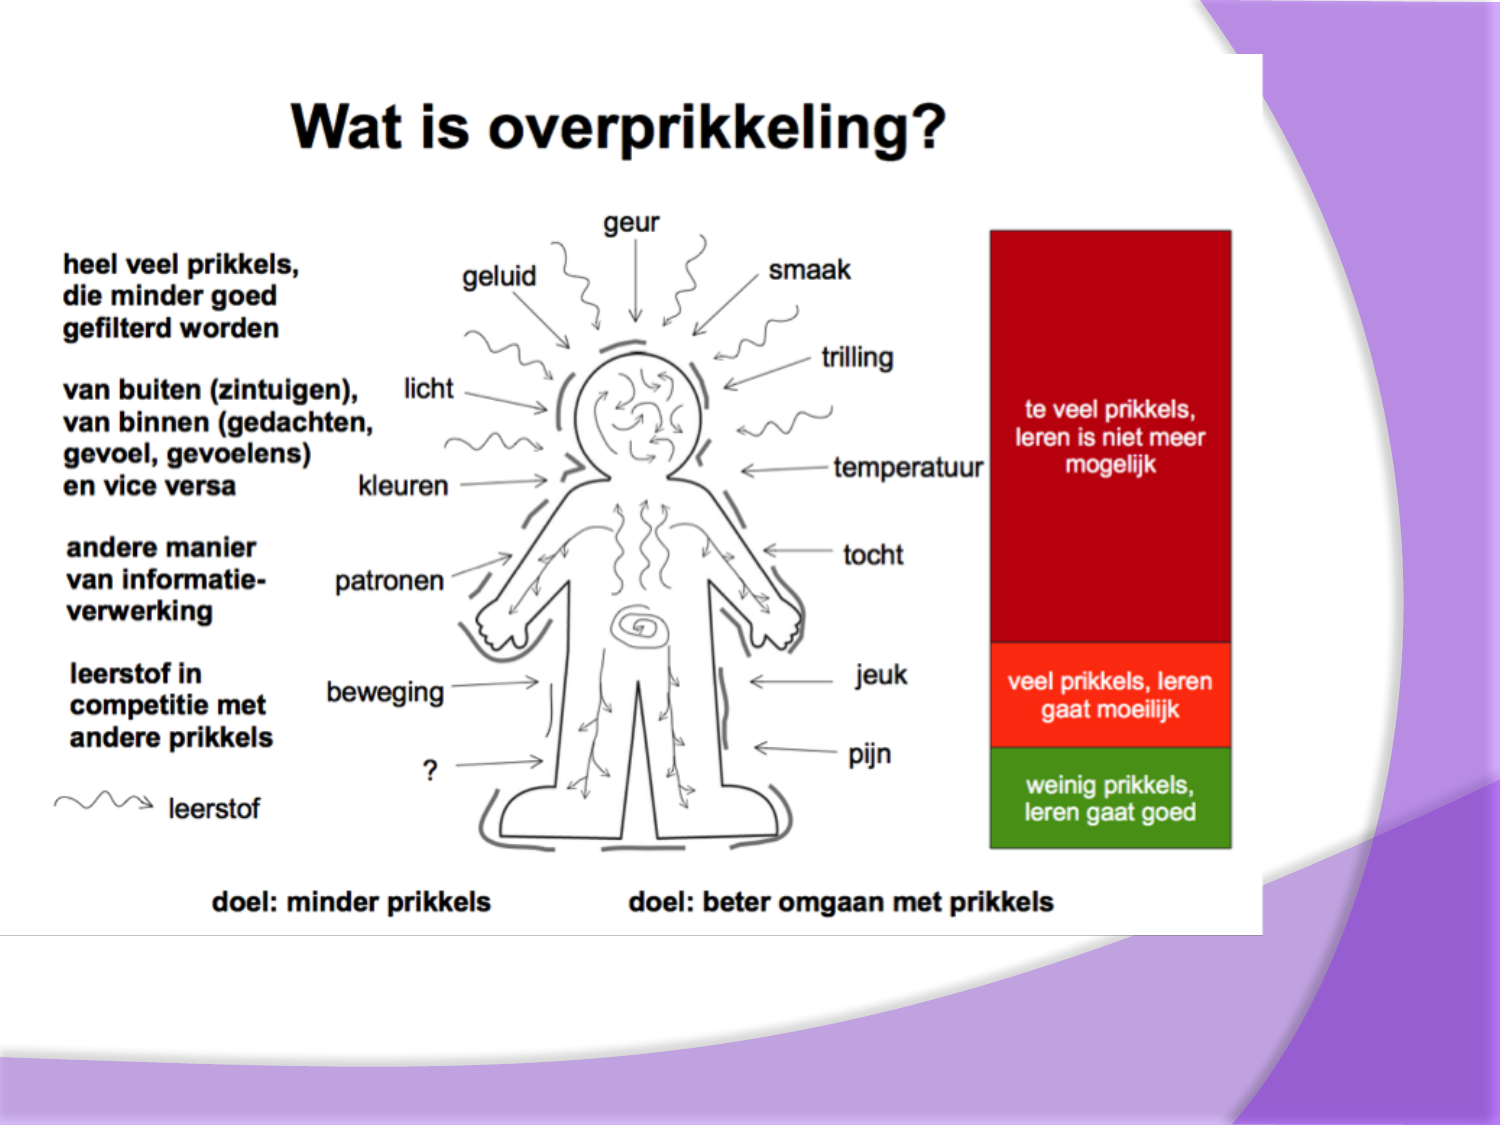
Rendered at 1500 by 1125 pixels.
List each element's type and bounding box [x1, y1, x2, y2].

list [0, 54, 1265, 937]
